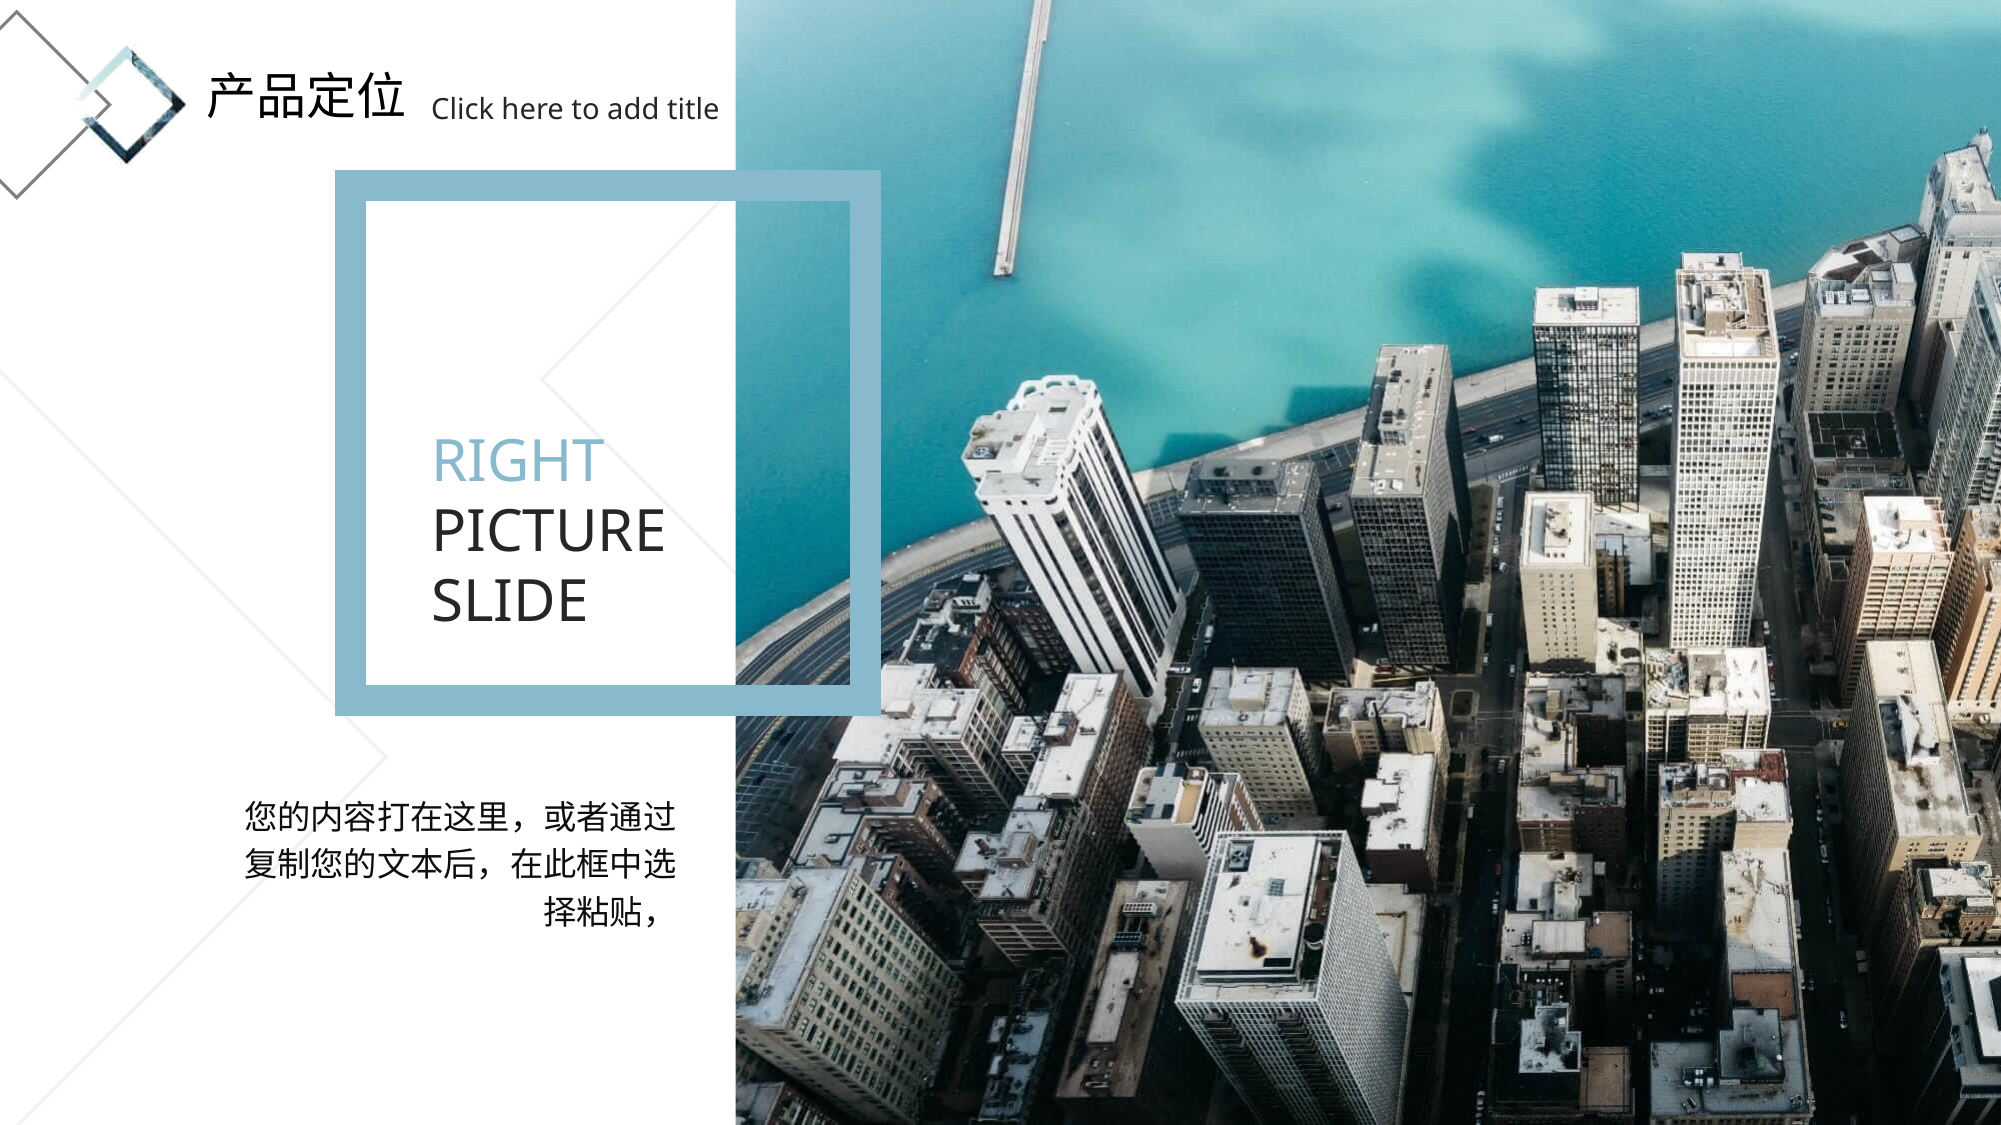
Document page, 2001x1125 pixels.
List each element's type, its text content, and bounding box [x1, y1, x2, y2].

text_box 您的内容打在这里，或者通过复制您的文本后，在此框中选择粘贴， [196, 780, 692, 939]
picture [735, 0, 2001, 1125]
text_box 产品定位 [111, 57, 421, 133]
picture [64, 44, 189, 165]
text_box [350, 185, 735, 701]
text_box Click here to add title [416, 75, 735, 133]
text_box right Picture slide [416, 416, 735, 641]
